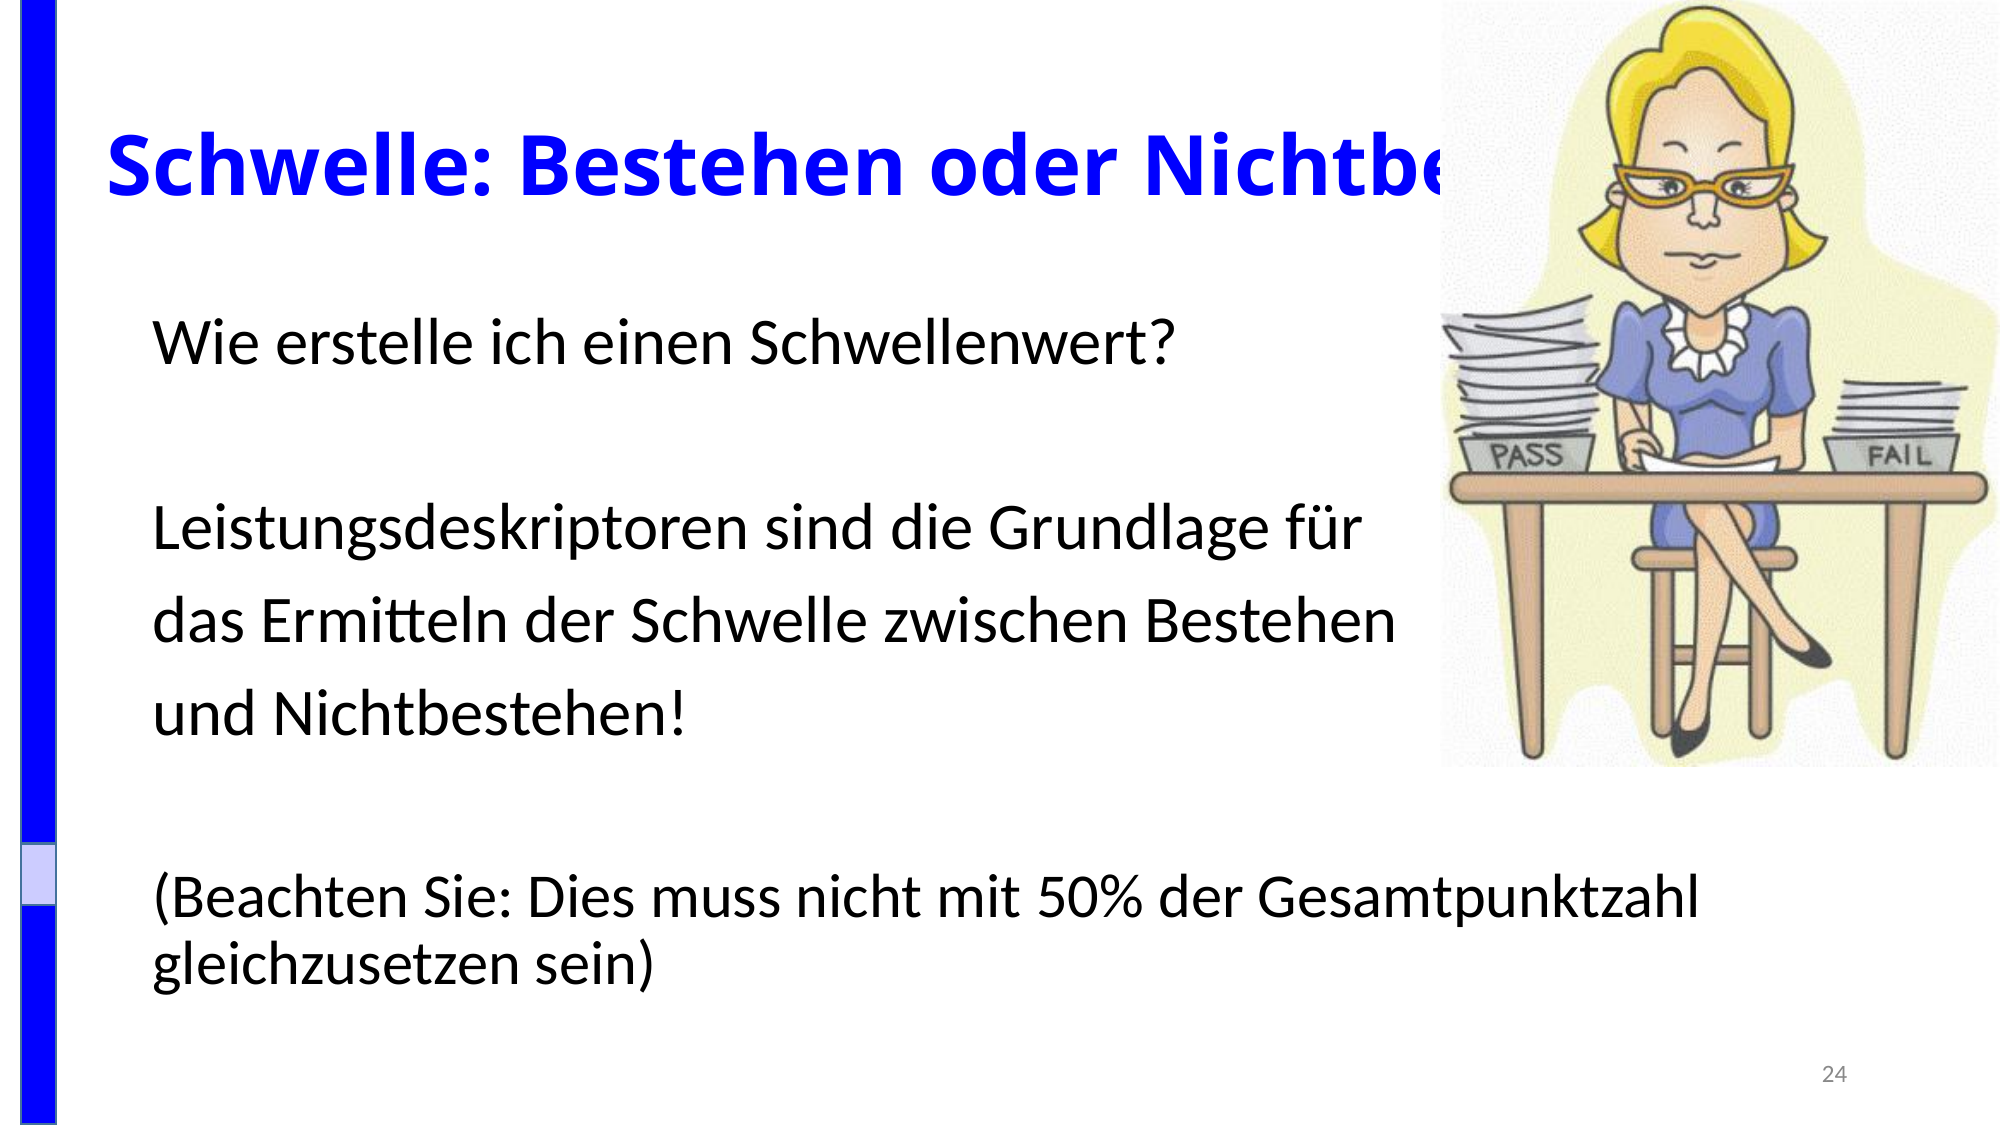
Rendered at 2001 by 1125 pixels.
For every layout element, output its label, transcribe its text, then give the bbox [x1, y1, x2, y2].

text_box [20, 842, 57, 906]
title Schwelle: Bestehen oder Nichtbestehen [91, 59, 1440, 278]
slide_number 24 [1412, 1042, 1863, 1103]
list Wie erstelle ich einen Schwellenwert? Leistungsdeskriptoren sind die Grundlage für das Ermitteln der Schwelle zwischen Bestehen und Nichtbestehen! (Beachten Sie: Dies muss nicht mit 50% der Gesamtpunktzahl gleichzusetzen sein) [137, 299, 1914, 1014]
picture [1440, 0, 2000, 767]
text_box [20, 0, 57, 842]
text_box [20, 906, 57, 1125]
